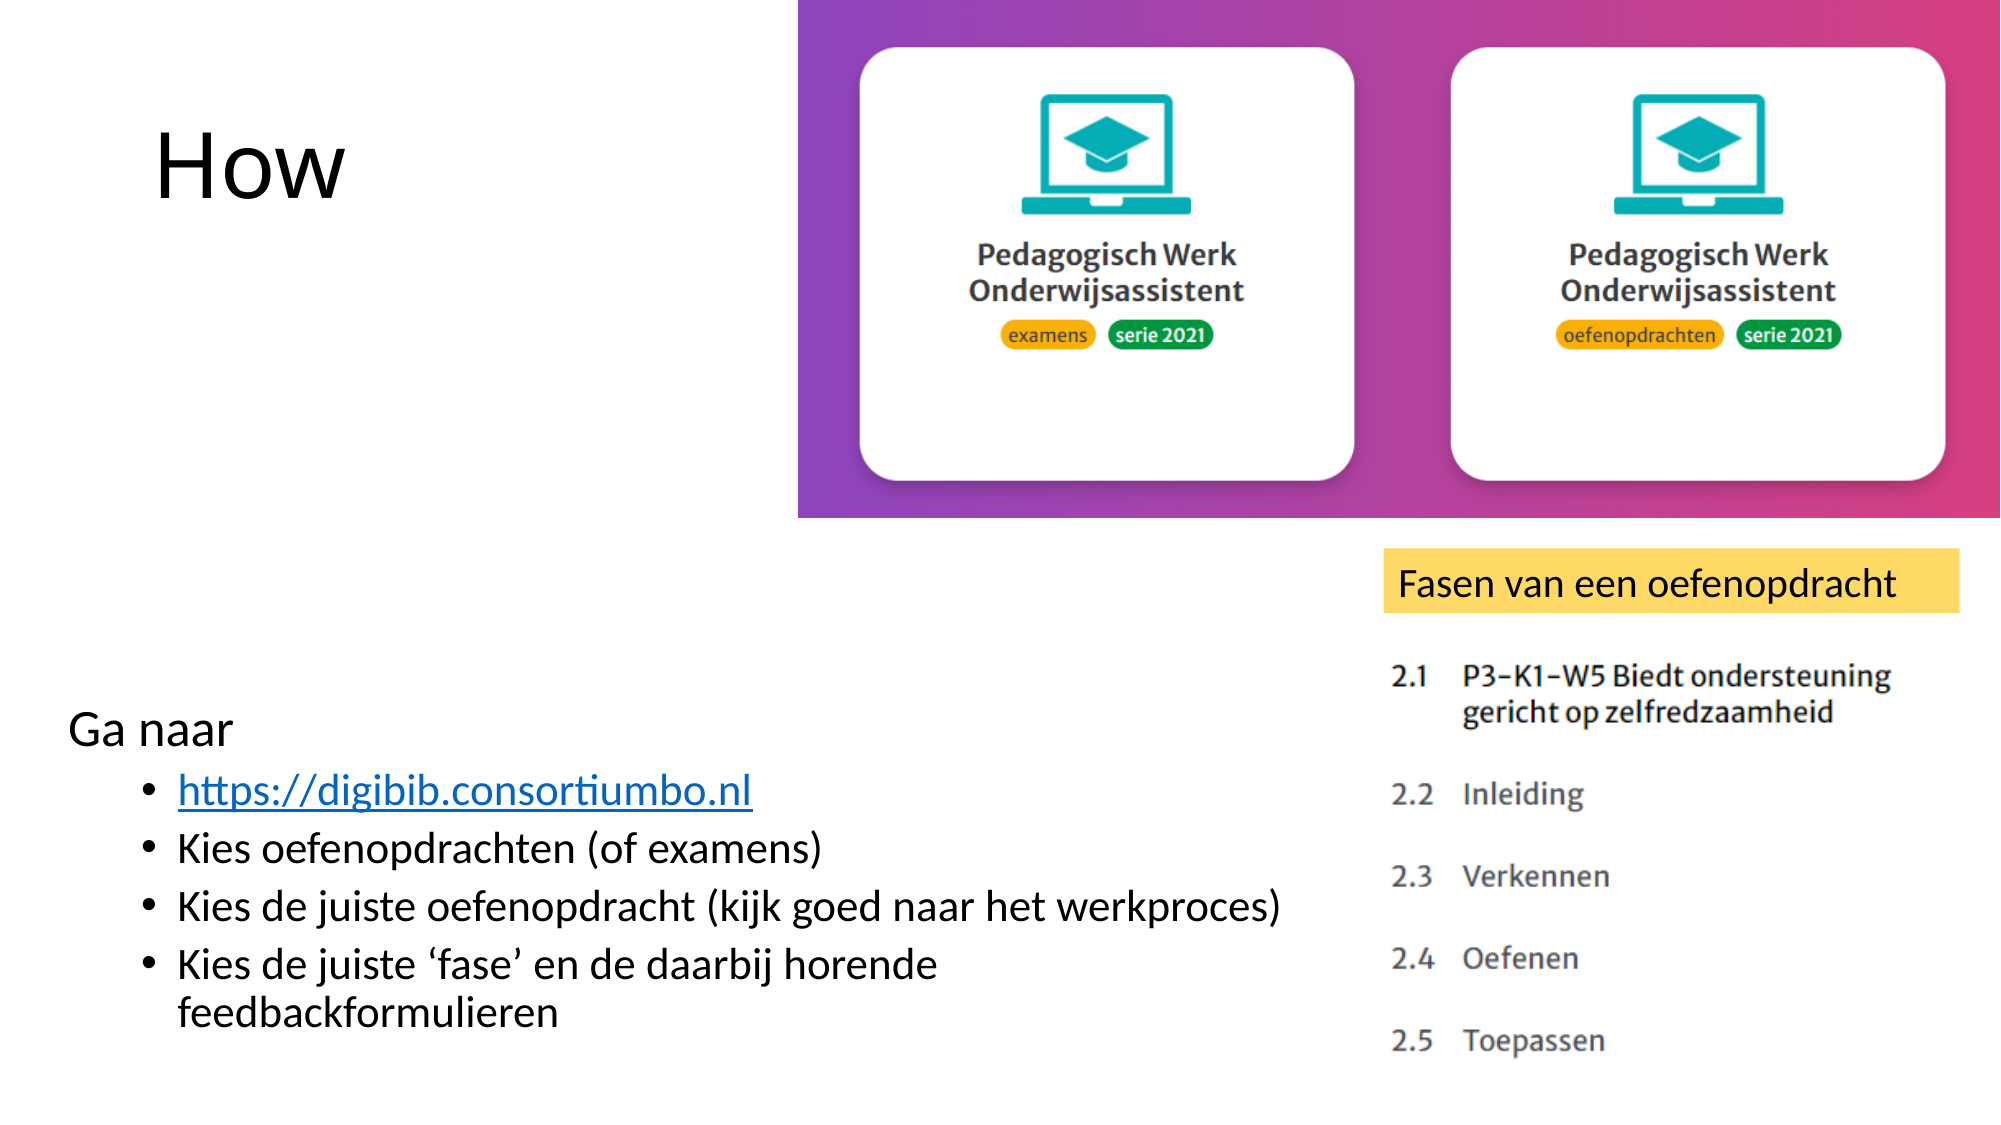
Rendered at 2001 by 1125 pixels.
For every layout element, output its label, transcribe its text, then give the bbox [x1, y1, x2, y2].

picture [1335, 644, 1913, 1066]
picture [798, 0, 2000, 518]
list Ga naar https://digibib.consortiumbo.nl Kies oefenopdrachten (of examens) Kies de juiste oefenopdracht (kijk goed naar het werkproces) Kies de juiste ‘fase’ en de daarbij horende feedbackformulieren [53, 693, 1336, 1083]
text_box Fasen van een oefenopdracht [1383, 548, 1960, 614]
title How [137, 59, 798, 278]
